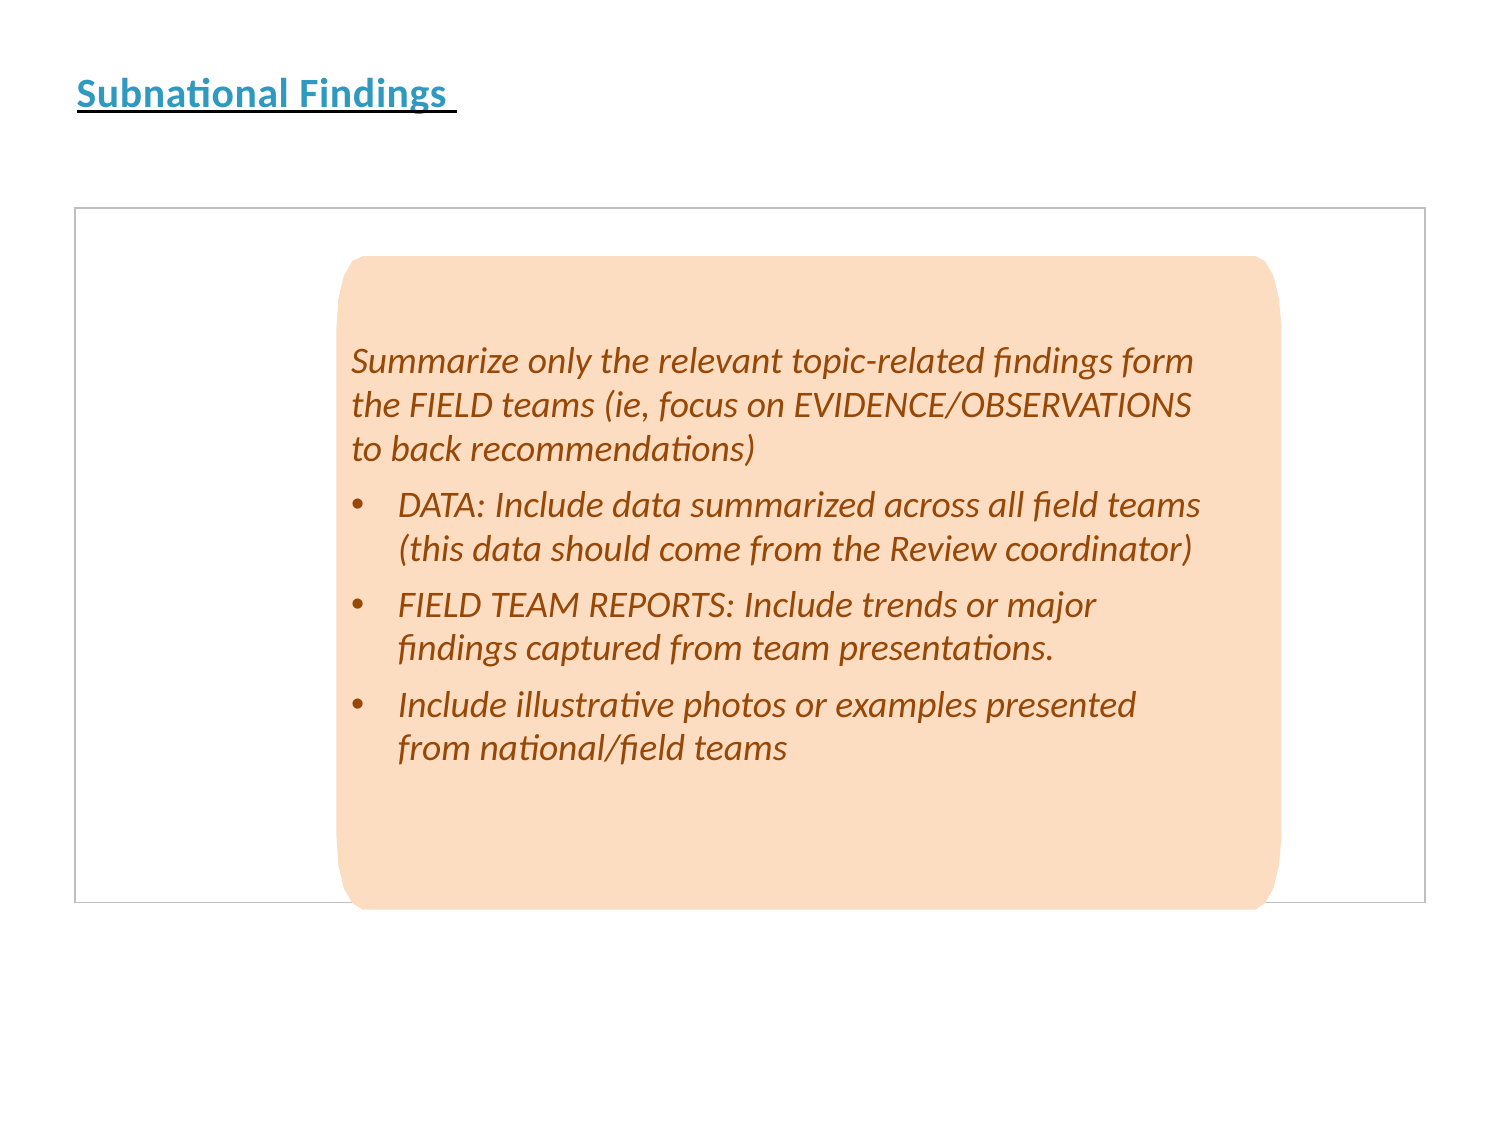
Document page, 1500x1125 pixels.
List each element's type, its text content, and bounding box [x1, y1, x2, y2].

text_box Subnational Findings [76, 65, 1239, 118]
table_header [76, 209, 1424, 902]
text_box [336, 255, 1282, 912]
